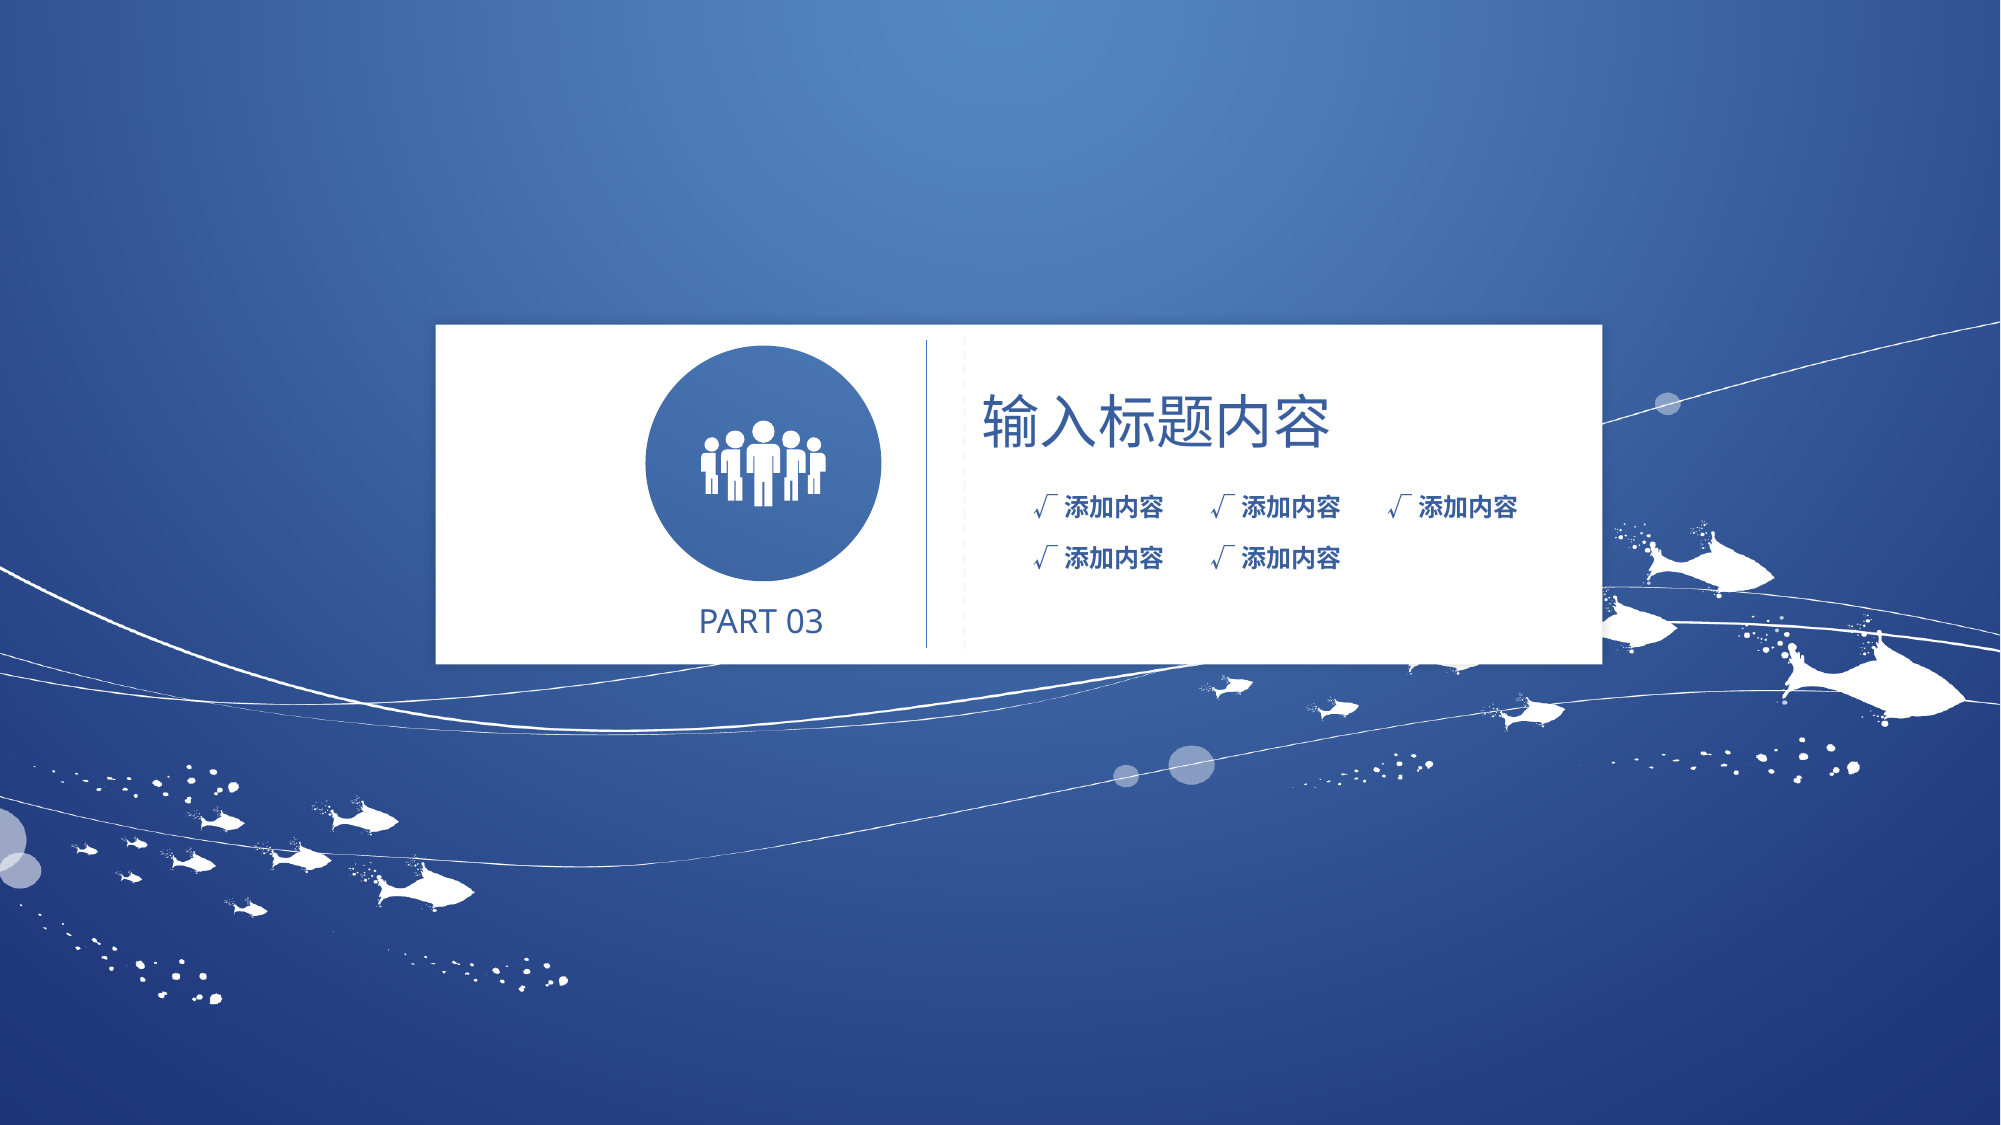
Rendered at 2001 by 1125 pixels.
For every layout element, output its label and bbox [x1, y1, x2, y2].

picture [0, 0, 2001, 1125]
text_box [645, 345, 882, 582]
